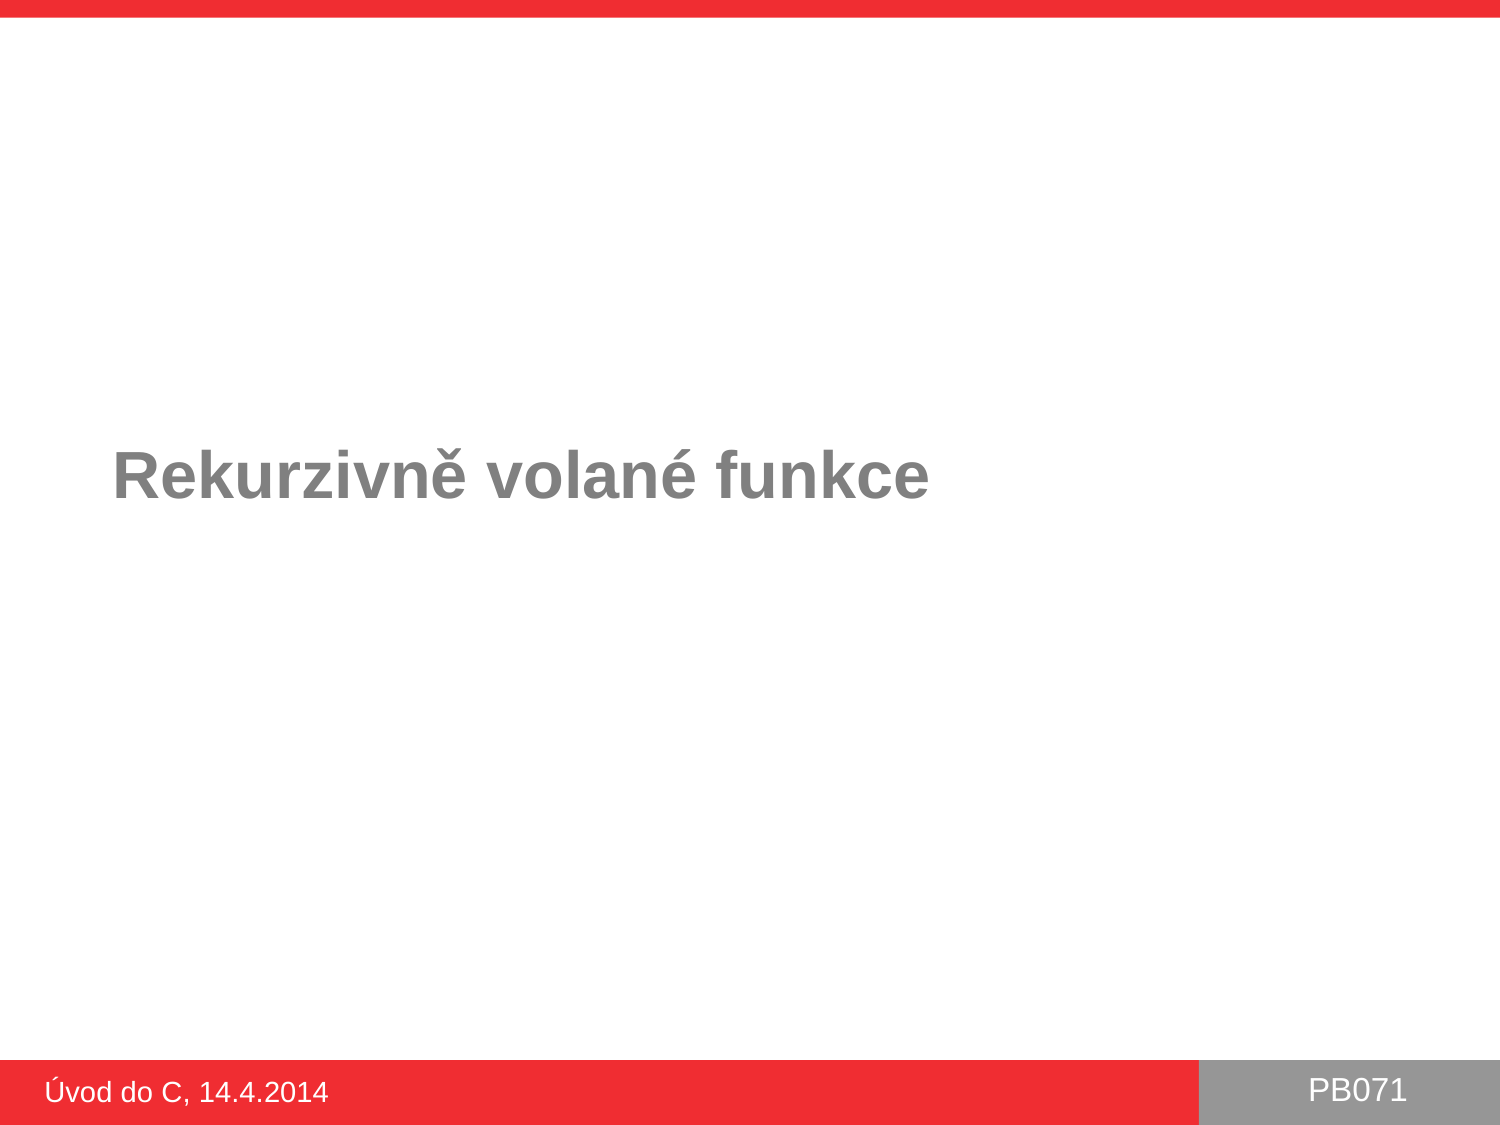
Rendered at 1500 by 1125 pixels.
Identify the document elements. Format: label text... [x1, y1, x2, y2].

footer Úvod do C, 14.4.2014 [29, 1065, 1199, 1125]
title Rekurzivně volané funkce [112, 376, 1388, 564]
